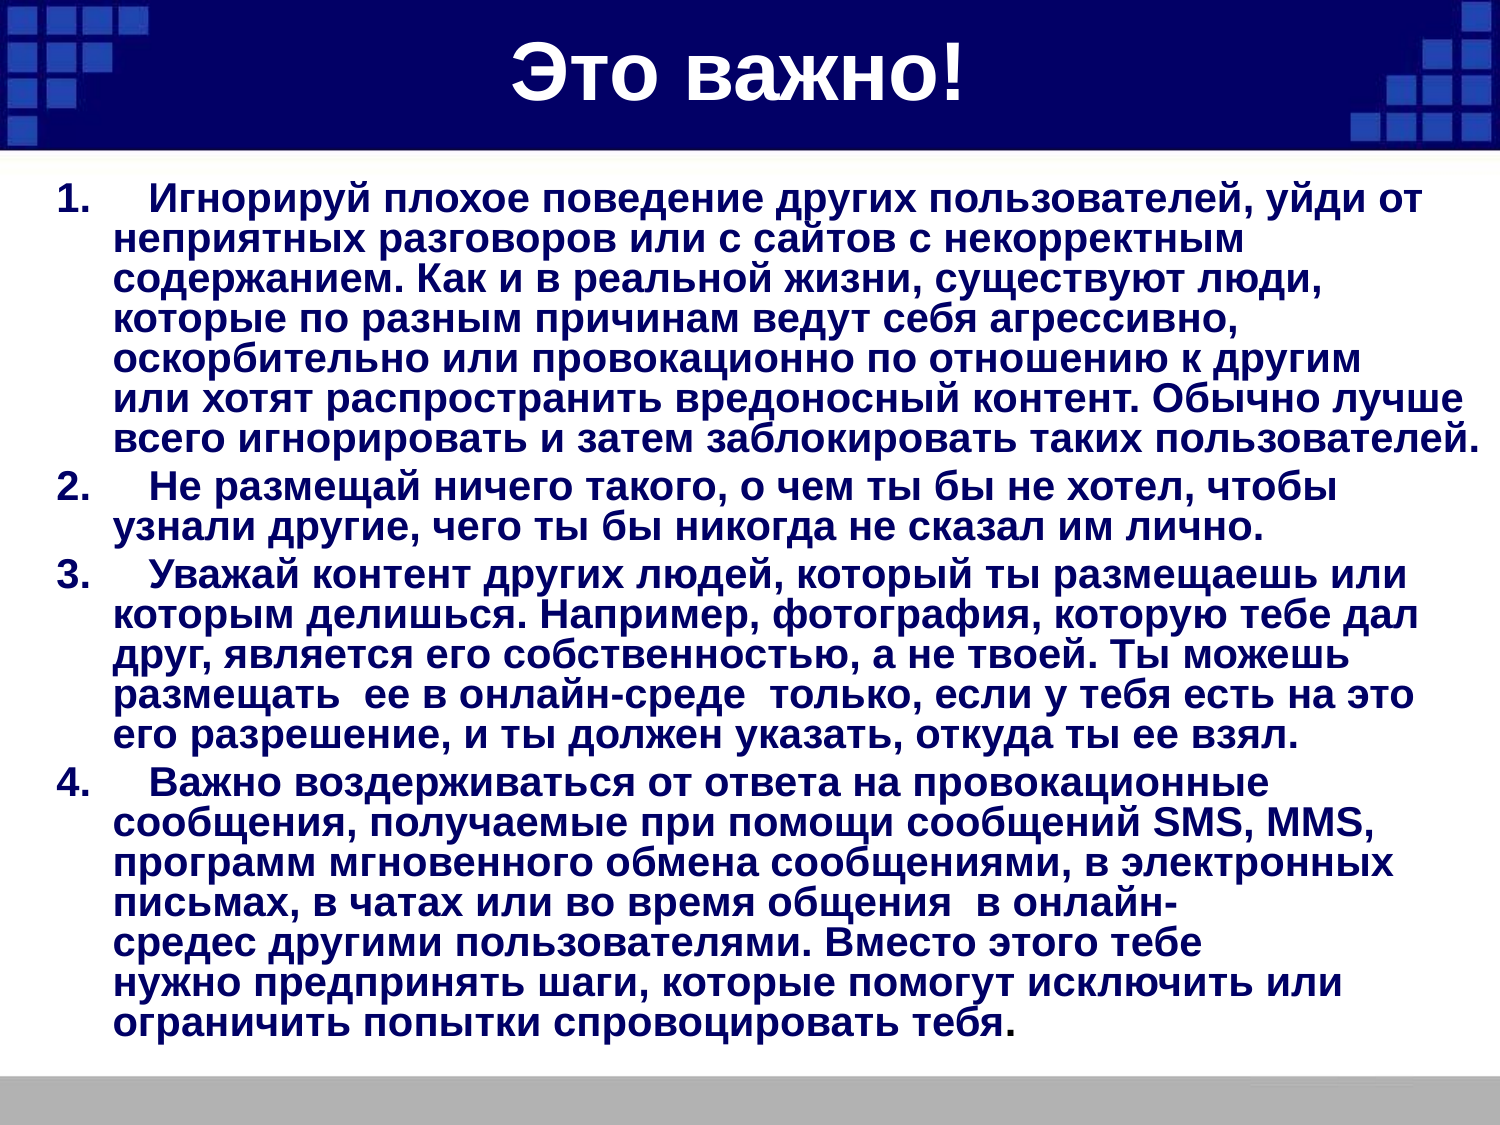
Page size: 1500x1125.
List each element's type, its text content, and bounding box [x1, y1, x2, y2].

picture [0, 0, 1500, 1125]
title Это важно! [76, 0, 1428, 128]
list 1. Игнорируй плохое поведение других пользователей, уйди от неприятных разговоров или с сайтов с некорректным содержанием. Как и в реальной жизни, существуют люди, которые по разным причинам ведут себя агрессивно, оскорбительно или провокационно по отношению к другим или хотят распространить вредоносный контент. Обычно лучше всего игнорировать и затем заблокировать таких пользователей. 2. Не размещай ничего такого, о чем ты бы не хотел, чтобы узнали другие, чего ты бы никогда не сказал им лично. 3. Уважай контент других людей, который ты размещаешь или которым делишься. Например, фотография, которую тебе дал друг, является его собственностью, а не твоей. Ты можешь размещать ее в онлайн-среде только, если у тебя есть на это его разрешение, и ты должен указать, откуда ты ее взял. 4. Важно воздерживаться от ответа на провокационные сообщения, получаемые при помощи сообщений SMS, MMS, программ мгновенного обмена сообщениями, в электронных письмах, в чатах или во время общения в онлайн-средес другими пользователями. Вместо этого тебе нужно предпринять шаги, которые помогут исключить или ограничить попытки спровоцировать тебя. [40, 172, 1500, 1083]
